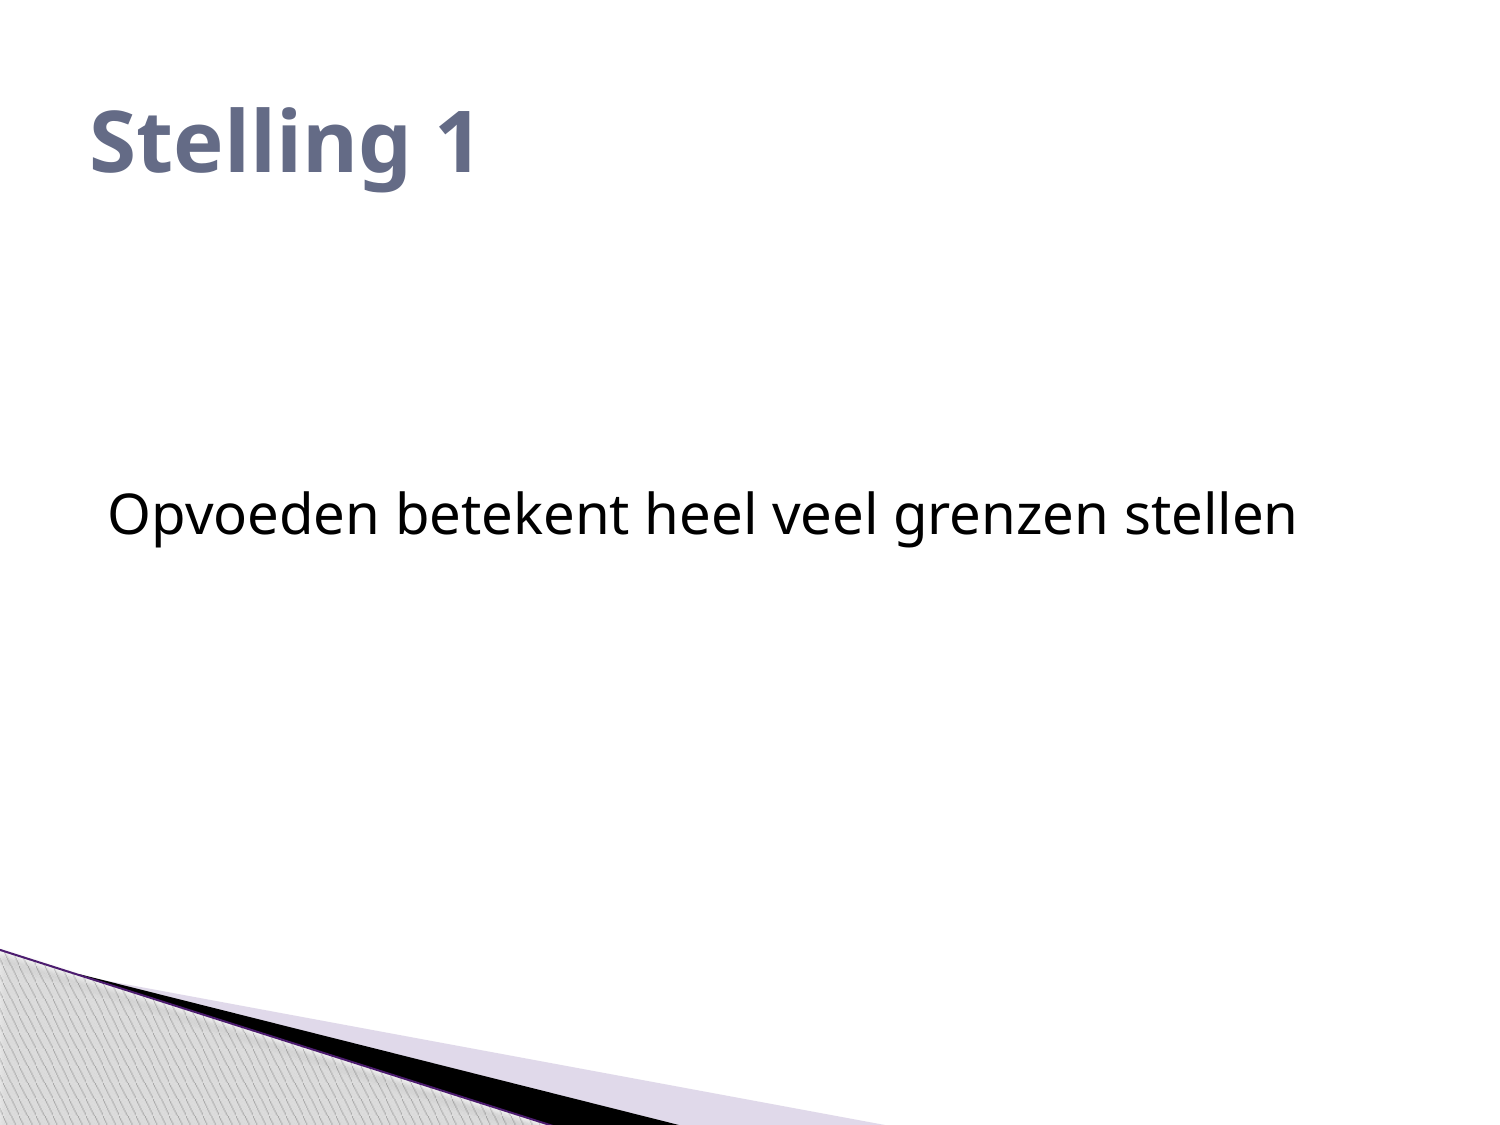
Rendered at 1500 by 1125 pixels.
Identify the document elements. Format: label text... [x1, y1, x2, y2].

title Stelling 1 [75, 45, 1425, 233]
list Opvoeden betekent heel veel grenzen stellen [75, 243, 1425, 986]
